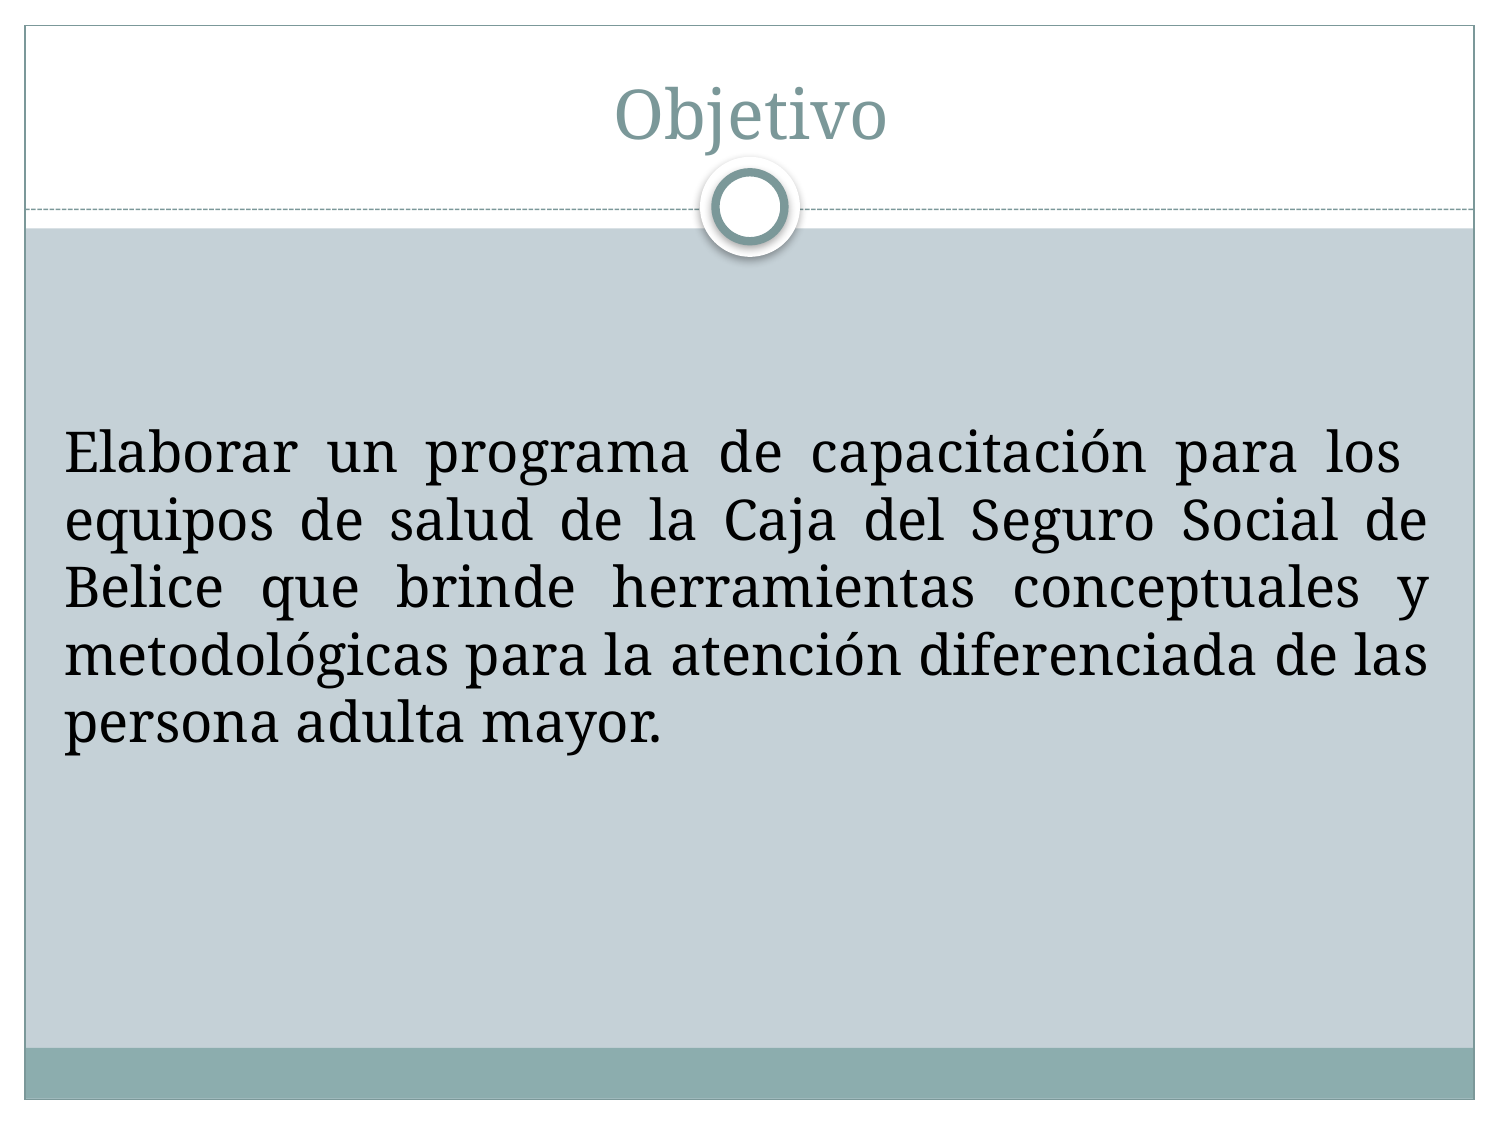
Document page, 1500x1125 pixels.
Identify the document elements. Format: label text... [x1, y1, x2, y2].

title Objetivo [76, 42, 1427, 161]
list Elaborar un programa de capacitación para los equipos de salud de la Caja del Seguro Social de Belice que brinde herramientas conceptuales y metodológicas para la atención diferenciada de las persona adulta mayor. [49, 408, 1445, 1001]
